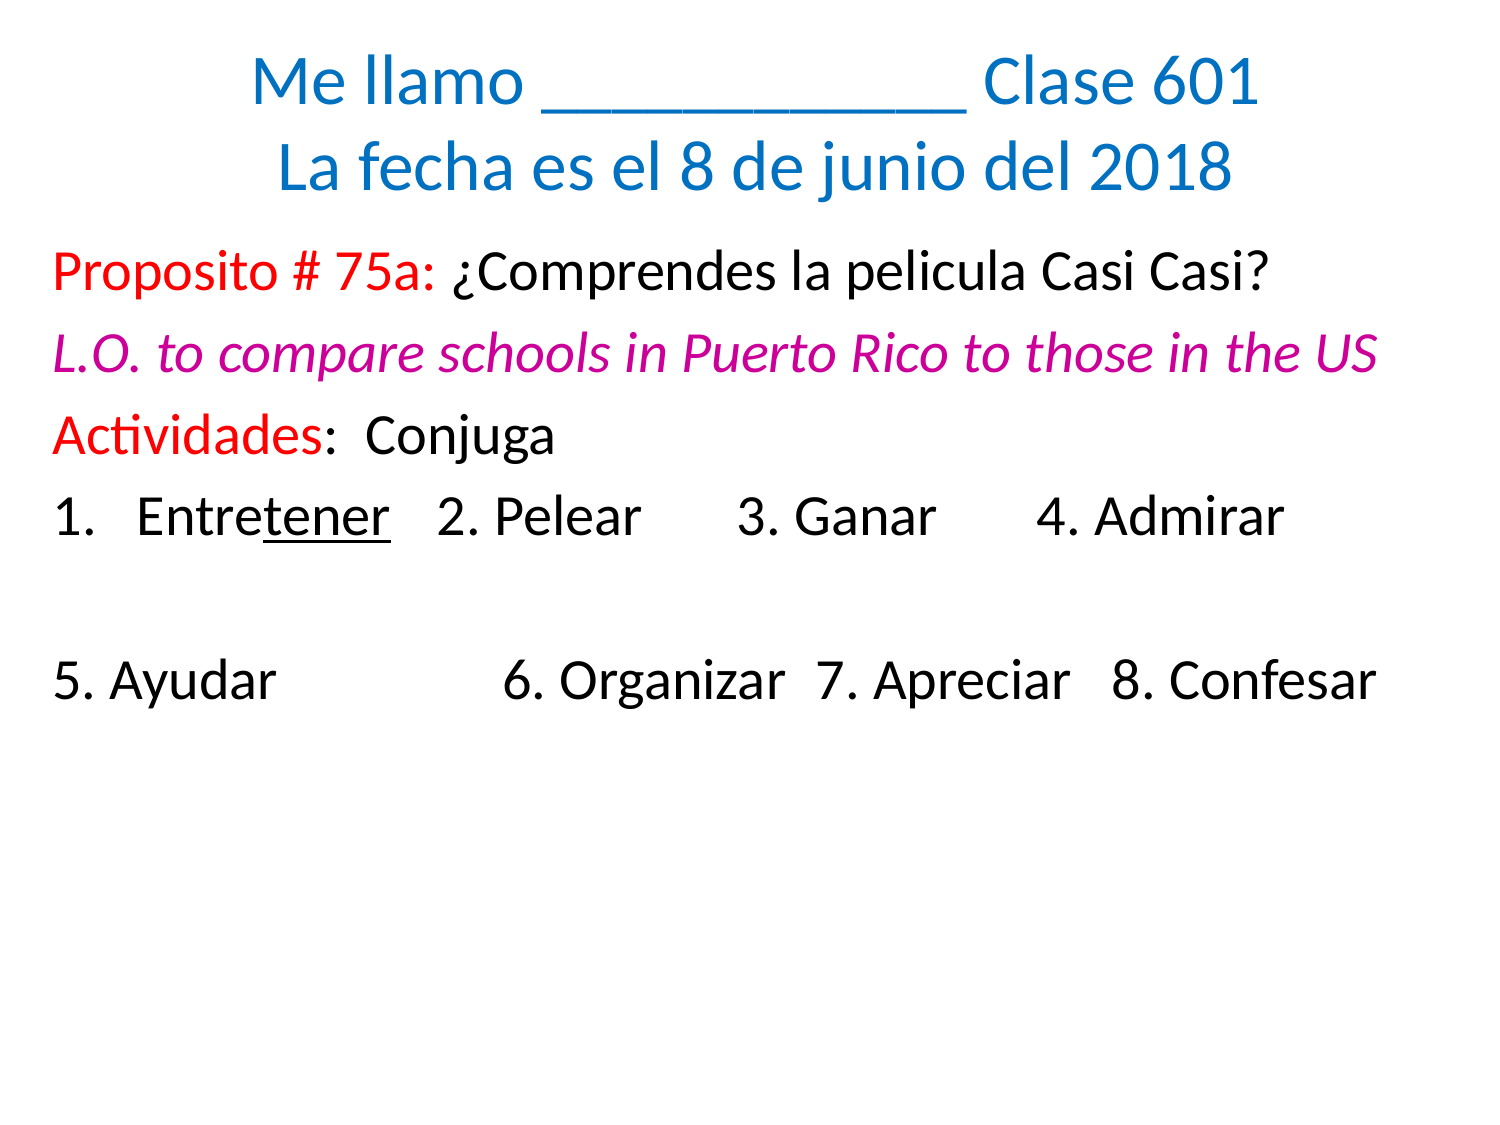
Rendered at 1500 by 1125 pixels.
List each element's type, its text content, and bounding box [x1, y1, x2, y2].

title Me llamo ____________ Clase 601 La fecha es el 8 de junio del 2018 [50, 24, 1463, 213]
list Proposito # 75a: ¿Comprendes la pelicula Casi Casi? L.O. to compare schools in Puerto Rico to those in the US Actividades: Conjuga Entretener 2. Pelear 3. Ganar 4. Admirar 5. Ayudar 6. Organizar 7. Apreciar 8. Confesar [37, 224, 1475, 988]
